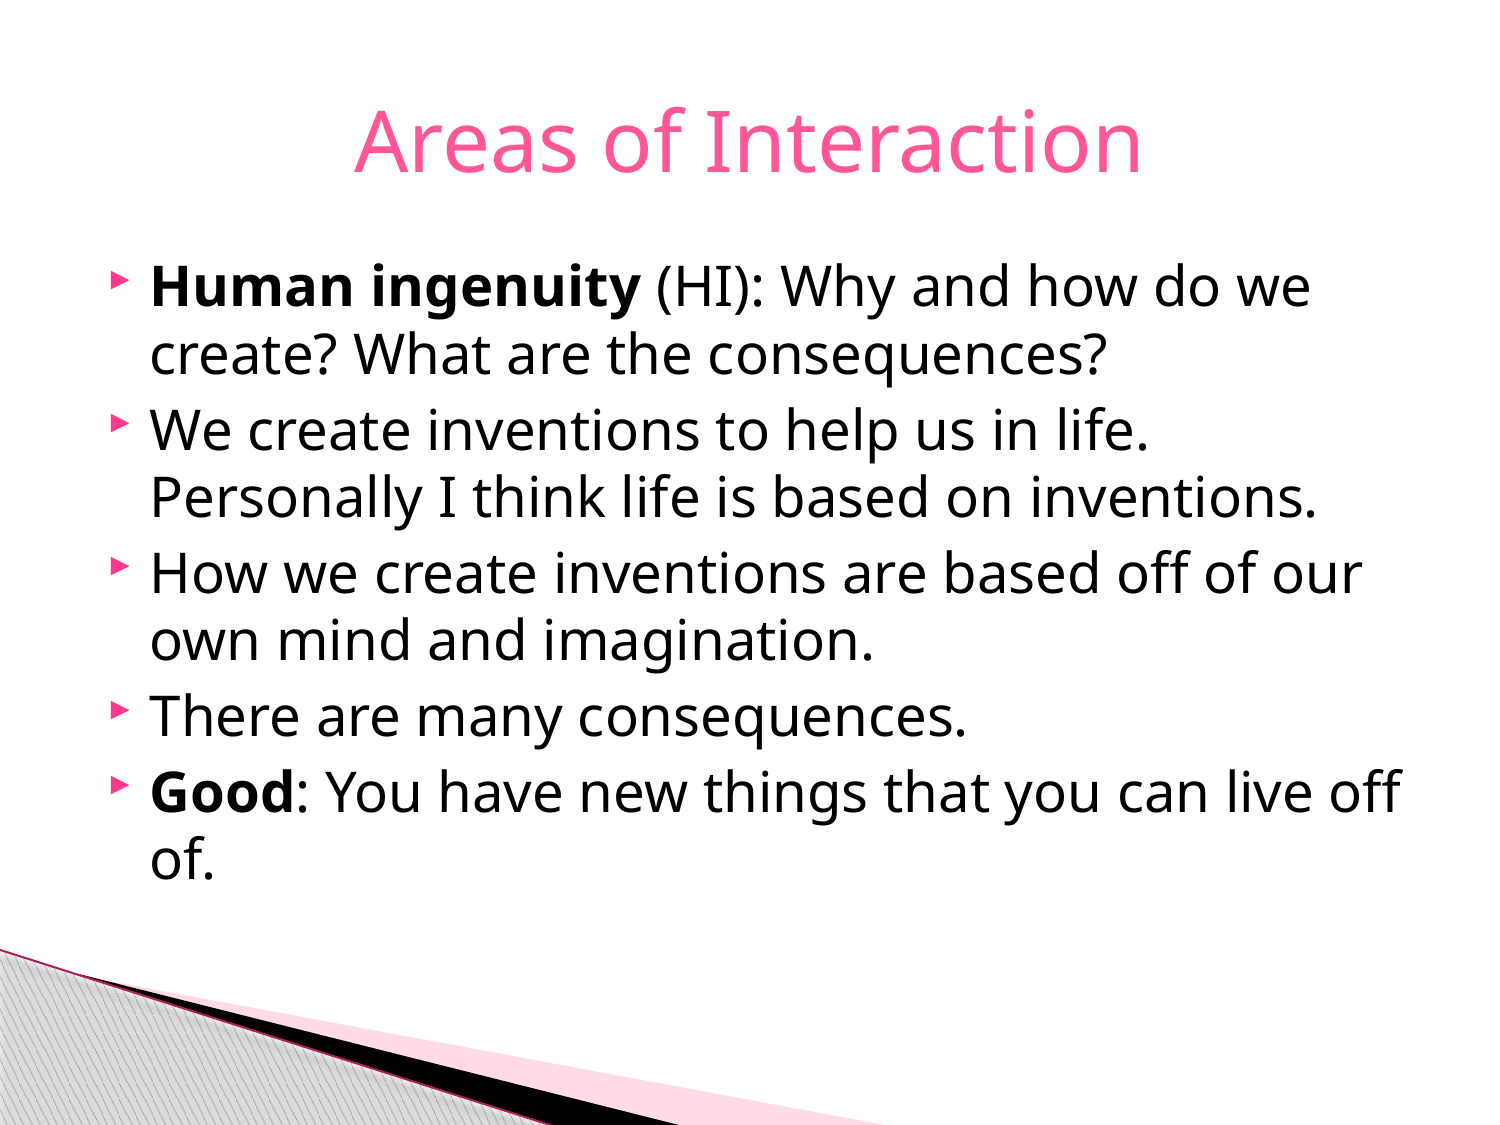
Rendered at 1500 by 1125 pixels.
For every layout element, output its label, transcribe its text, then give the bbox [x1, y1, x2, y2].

title Areas of Interaction [75, 45, 1425, 233]
list Human ingenuity (HI): Why and how do we create? What are the consequences? We create inventions to help us in life. Personally I think life is based on inventions. How we create inventions are based off of our own mind and imagination. There are many consequences. Good: You have new things that you can live off of. [75, 243, 1425, 986]
